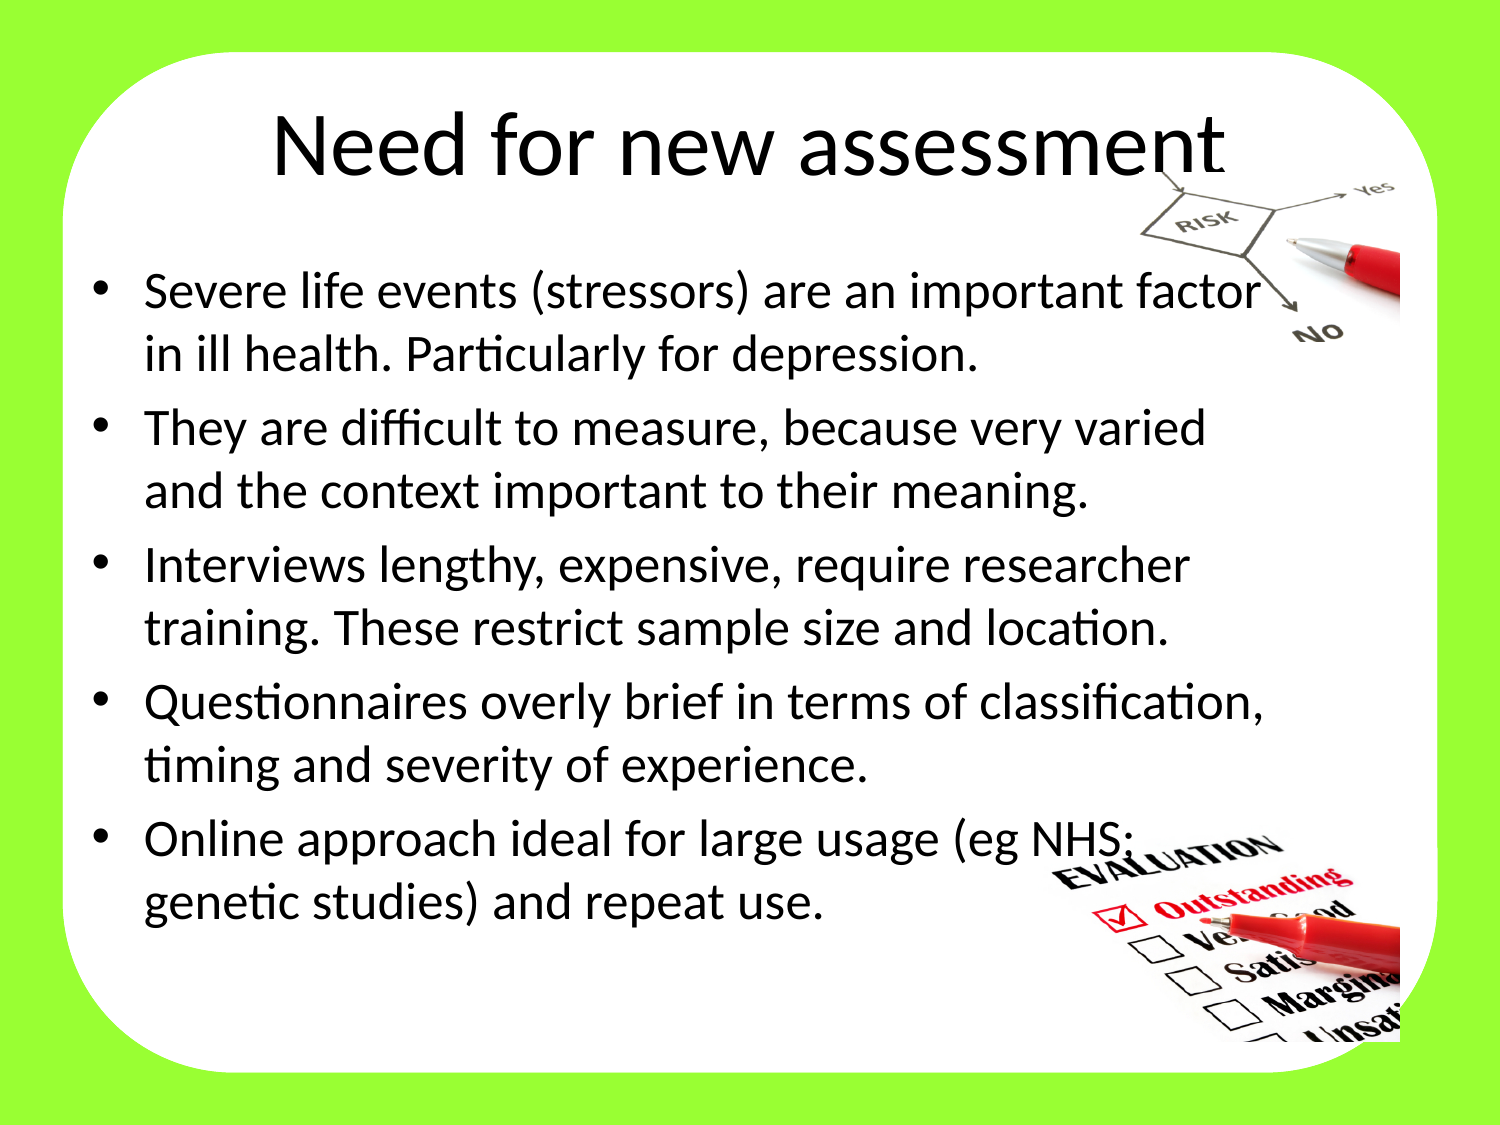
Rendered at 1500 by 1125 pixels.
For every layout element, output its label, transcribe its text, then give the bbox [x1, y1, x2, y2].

list Severe life events (stressors) are an important factor in ill health. Particularly for depression. They are difficult to measure, because very varied and the context important to their meaning. Interviews lengthy, expensive, require researcher training. These restrict sample size and location. Questionnaires overly brief in terms of classification, timing and severity of experience. Online approach ideal for large usage (eg NHS; genetic studies) and repeat use. [76, 248, 1296, 953]
title Need for new assessment [75, 45, 1425, 233]
picture [1015, 786, 1401, 1042]
picture [1139, 172, 1401, 343]
